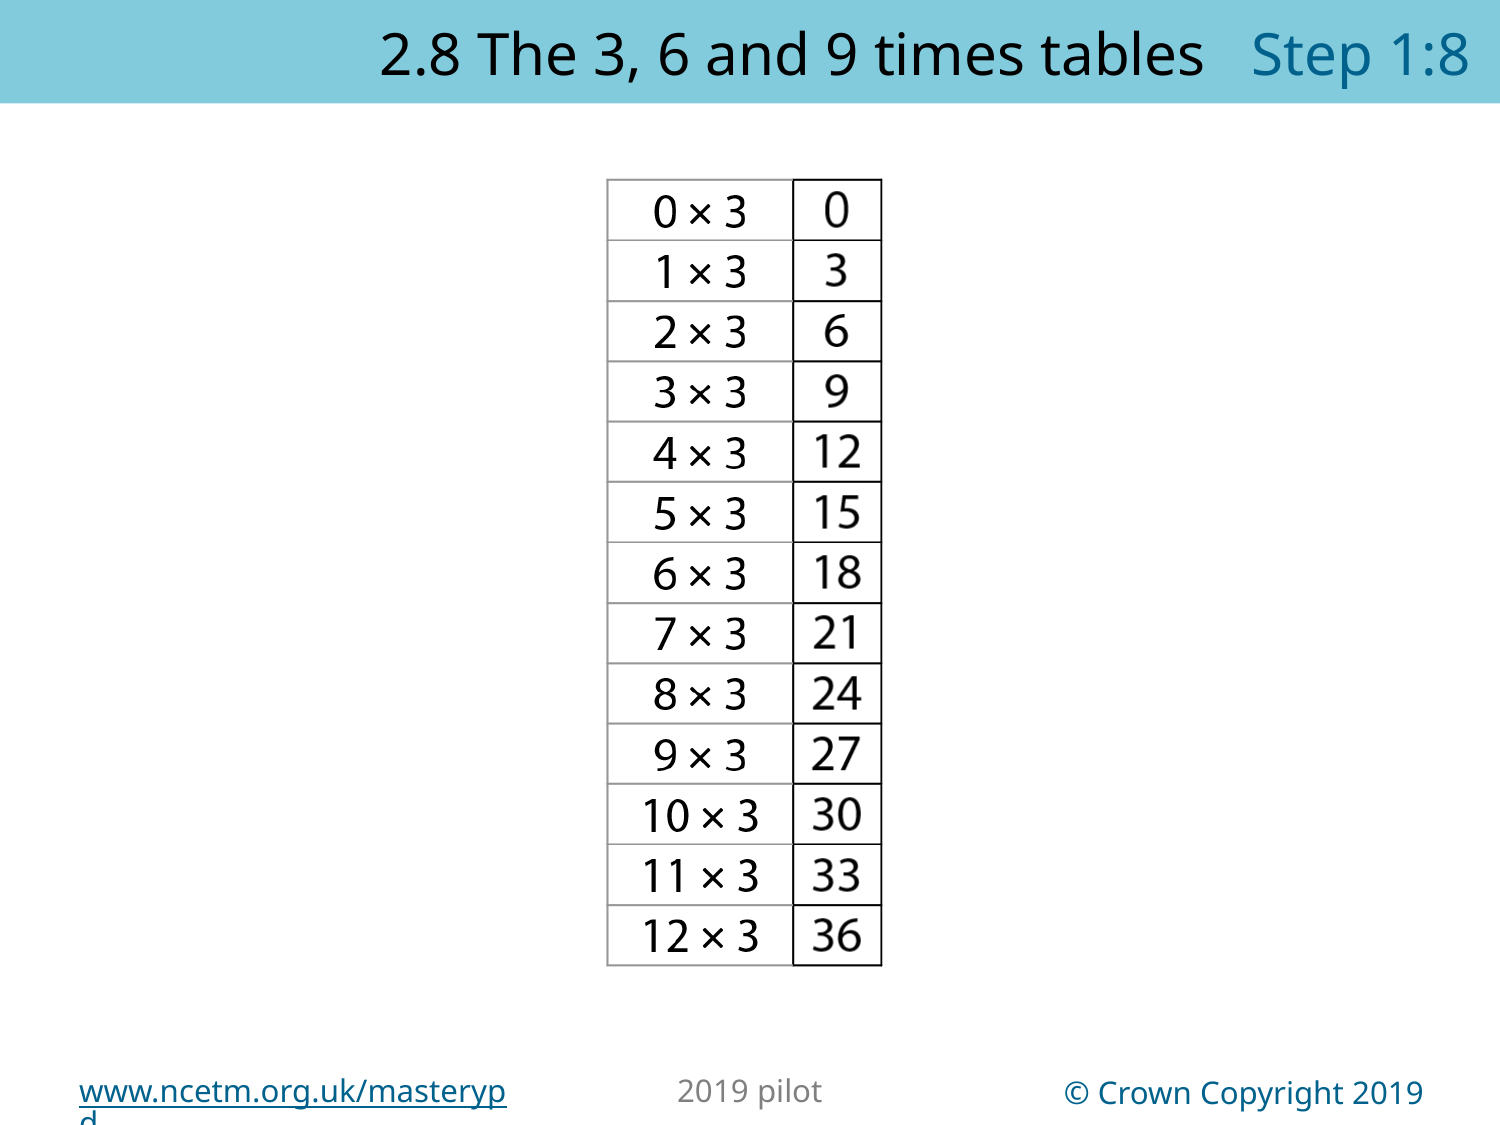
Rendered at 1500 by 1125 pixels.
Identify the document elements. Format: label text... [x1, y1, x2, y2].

list 2.8 The 3, 6 and 9 times tables Step 1:8 [0, 0, 1500, 104]
picture [605, 163, 894, 995]
